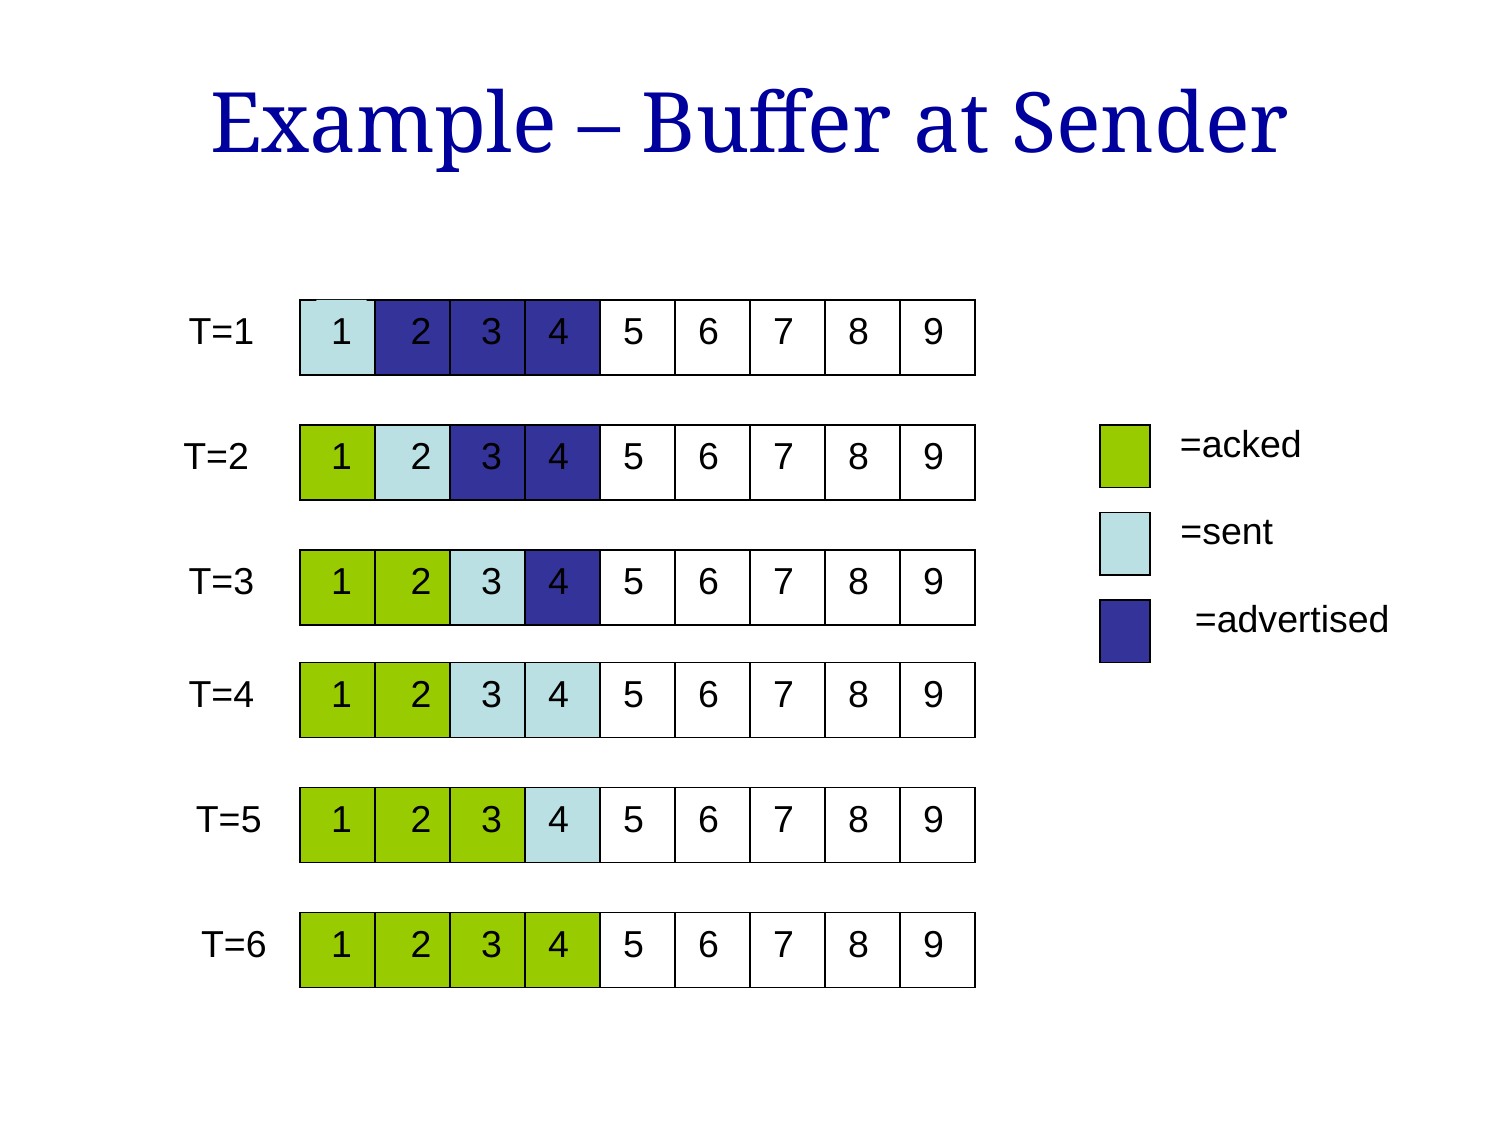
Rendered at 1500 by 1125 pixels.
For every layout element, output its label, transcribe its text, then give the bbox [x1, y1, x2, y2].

text_box 6 [683, 912, 734, 973]
text_box 5 [608, 424, 659, 485]
text_box [524, 912, 599, 988]
text_box 5 [608, 299, 659, 360]
text_box 1 [316, 299, 367, 360]
text_box [599, 299, 674, 375]
text_box [824, 424, 899, 500]
text_box [1100, 512, 1150, 575]
text_box [1100, 424, 1150, 488]
text_box [599, 662, 674, 738]
text_box 7 [758, 299, 809, 360]
text_box 9 [908, 299, 959, 360]
text_box 4 [533, 787, 584, 848]
text_box [899, 912, 975, 988]
text_box 1 [316, 549, 367, 610]
text_box [749, 549, 824, 625]
text_box 8 [833, 424, 884, 485]
text_box 6 [683, 787, 734, 848]
text_box [674, 299, 749, 375]
text_box T=1 [173, 299, 270, 360]
text_box T=2 [168, 424, 264, 485]
text_box 5 [608, 549, 659, 610]
text_box 9 [908, 787, 959, 848]
text_box 1 [316, 787, 367, 848]
text_box [374, 299, 449, 375]
text_box 4 [533, 424, 584, 485]
text_box [899, 424, 975, 500]
text_box [899, 299, 975, 375]
text_box 1 [316, 662, 367, 723]
text_box T=3 [173, 549, 270, 610]
text_box T=4 [173, 662, 270, 723]
text_box [299, 424, 374, 500]
text_box [299, 787, 374, 863]
text_box 3 [466, 787, 517, 848]
text_box 8 [833, 912, 884, 973]
text_box 5 [608, 787, 659, 848]
text_box 8 [833, 299, 884, 360]
text_box 4 [533, 549, 584, 610]
text_box =sent [1165, 499, 1289, 560]
text_box [524, 299, 599, 375]
text_box 9 [908, 912, 959, 973]
text_box 8 [833, 662, 884, 723]
text_box 1 [316, 424, 367, 485]
text_box 7 [758, 662, 809, 723]
text_box 6 [683, 549, 734, 610]
text_box 2 [395, 549, 447, 610]
text_box 3 [466, 424, 517, 485]
text_box [824, 299, 899, 375]
text_box [599, 424, 674, 500]
text_box [449, 912, 524, 988]
text_box [449, 424, 524, 500]
text_box 7 [758, 424, 809, 485]
text_box [524, 662, 599, 738]
text_box [374, 787, 449, 863]
text_box 1 [316, 912, 367, 973]
text_box 3 [466, 662, 517, 723]
text_box 7 [758, 787, 809, 848]
text_box [449, 787, 524, 863]
text_box 4 [533, 912, 584, 973]
text_box 2 [395, 787, 447, 848]
text_box 5 [608, 912, 659, 973]
text_box =acked [1165, 412, 1317, 473]
text_box [524, 787, 599, 863]
text_box [449, 549, 524, 625]
text_box 8 [833, 549, 884, 610]
text_box [899, 549, 975, 625]
text_box T=5 [180, 787, 277, 848]
text_box [599, 787, 674, 863]
text_box [449, 662, 524, 738]
text_box [374, 424, 449, 500]
text_box [899, 787, 975, 863]
text_box [449, 299, 524, 375]
text_box 6 [683, 299, 734, 360]
text_box 3 [466, 912, 517, 973]
text_box [674, 787, 749, 863]
text_box 7 [758, 912, 809, 973]
text_box 9 [908, 549, 959, 610]
text_box [749, 299, 824, 375]
text_box 6 [683, 424, 734, 485]
text_box [674, 912, 749, 988]
text_box [674, 549, 749, 625]
text_box [674, 424, 749, 500]
text_box [749, 424, 824, 500]
text_box [749, 787, 824, 863]
text_box [674, 662, 749, 738]
text_box [299, 549, 374, 625]
text_box [374, 549, 449, 625]
text_box 9 [908, 662, 959, 723]
text_box [299, 912, 374, 988]
title Example – Buffer at Sender [74, 47, 1426, 191]
text_box 3 [466, 549, 517, 610]
text_box [374, 912, 449, 988]
text_box 5 [608, 662, 659, 723]
text_box [824, 549, 899, 625]
text_box 2 [395, 299, 447, 360]
text_box 2 [395, 424, 447, 485]
text_box [749, 662, 824, 738]
text_box [524, 424, 599, 500]
text_box [824, 787, 899, 863]
text_box [1100, 599, 1150, 663]
text_box [599, 549, 674, 625]
text_box 6 [683, 662, 734, 723]
text_box 8 [833, 787, 884, 848]
text_box T=6 [186, 912, 282, 973]
text_box 4 [533, 299, 584, 360]
text_box 2 [395, 912, 447, 973]
text_box 2 [395, 662, 447, 723]
text_box [824, 662, 899, 738]
text_box [374, 662, 449, 738]
text_box 4 [533, 662, 584, 723]
text_box [824, 912, 899, 988]
text_box 7 [758, 549, 809, 610]
text_box [749, 912, 824, 988]
text_box 3 [466, 299, 517, 360]
text_box [299, 299, 374, 375]
text_box [599, 912, 674, 988]
text_box [524, 549, 599, 625]
text_box [299, 662, 374, 738]
text_box [899, 662, 975, 738]
text_box 9 [908, 424, 959, 485]
text_box =advertised [1180, 587, 1405, 648]
